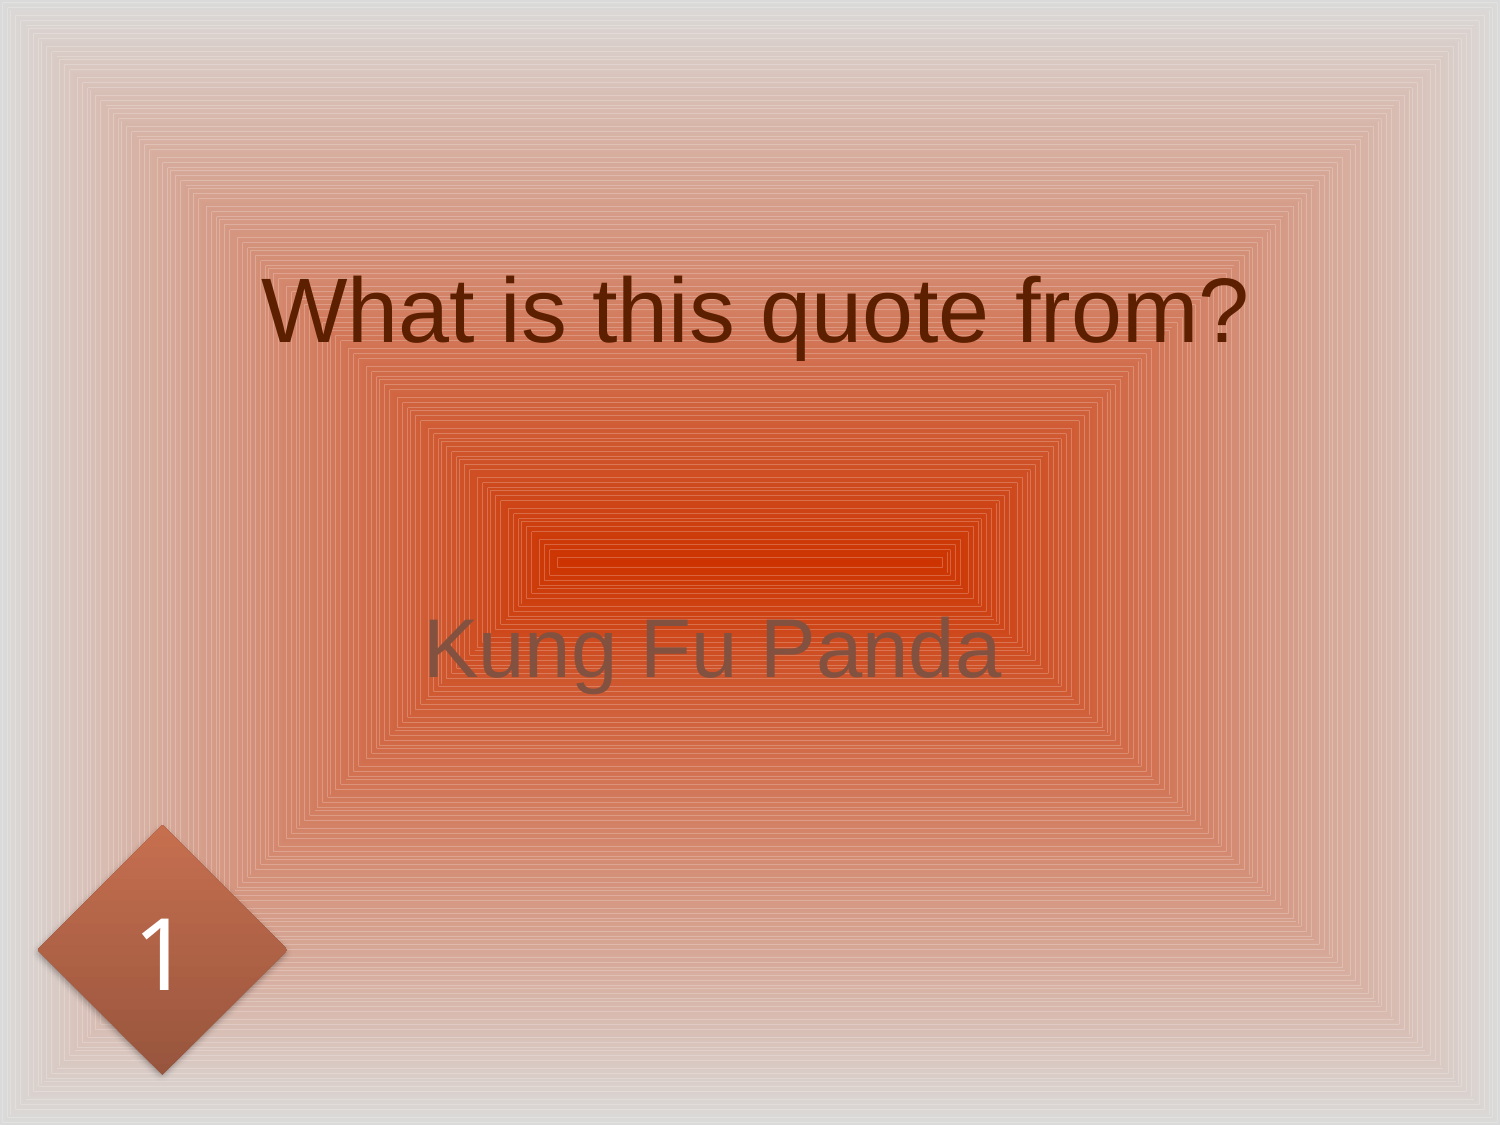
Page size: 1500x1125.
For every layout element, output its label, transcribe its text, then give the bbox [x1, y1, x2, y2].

text_box Kung Fu Panda [324, 349, 1100, 938]
title What is this quote from? [112, 137, 1401, 476]
text_box 1 [37, 825, 288, 1075]
